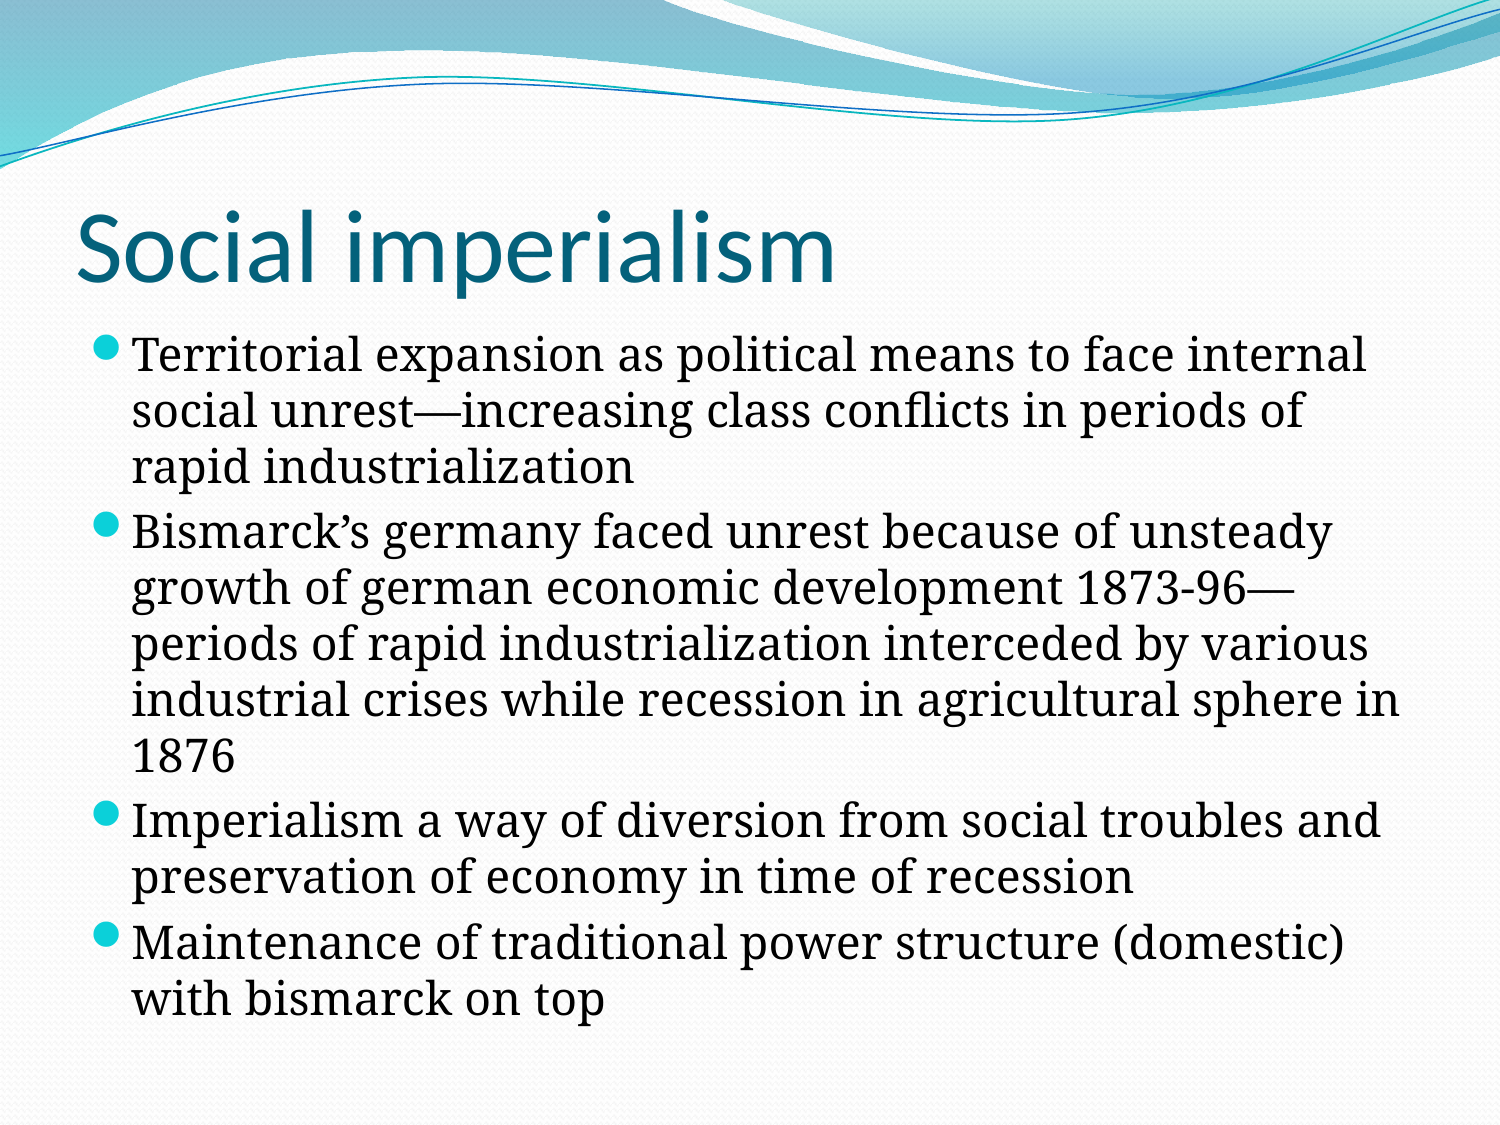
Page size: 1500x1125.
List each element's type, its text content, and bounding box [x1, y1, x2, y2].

title Social imperialism [75, 115, 1425, 303]
list Territorial expansion as political means to face internal social unrest—increasing class conflicts in periods of rapid industrialization Bismarck’s germany faced unrest because of unsteady growth of german economic development 1873-96—periods of rapid industrialization interceded by various industrial crises while recession in agricultural sphere in 1876 Imperialism a way of diversion from social troubles and preservation of economy in time of recession Maintenance of traditional power structure (domestic) with bismarck on top [75, 317, 1425, 1038]
